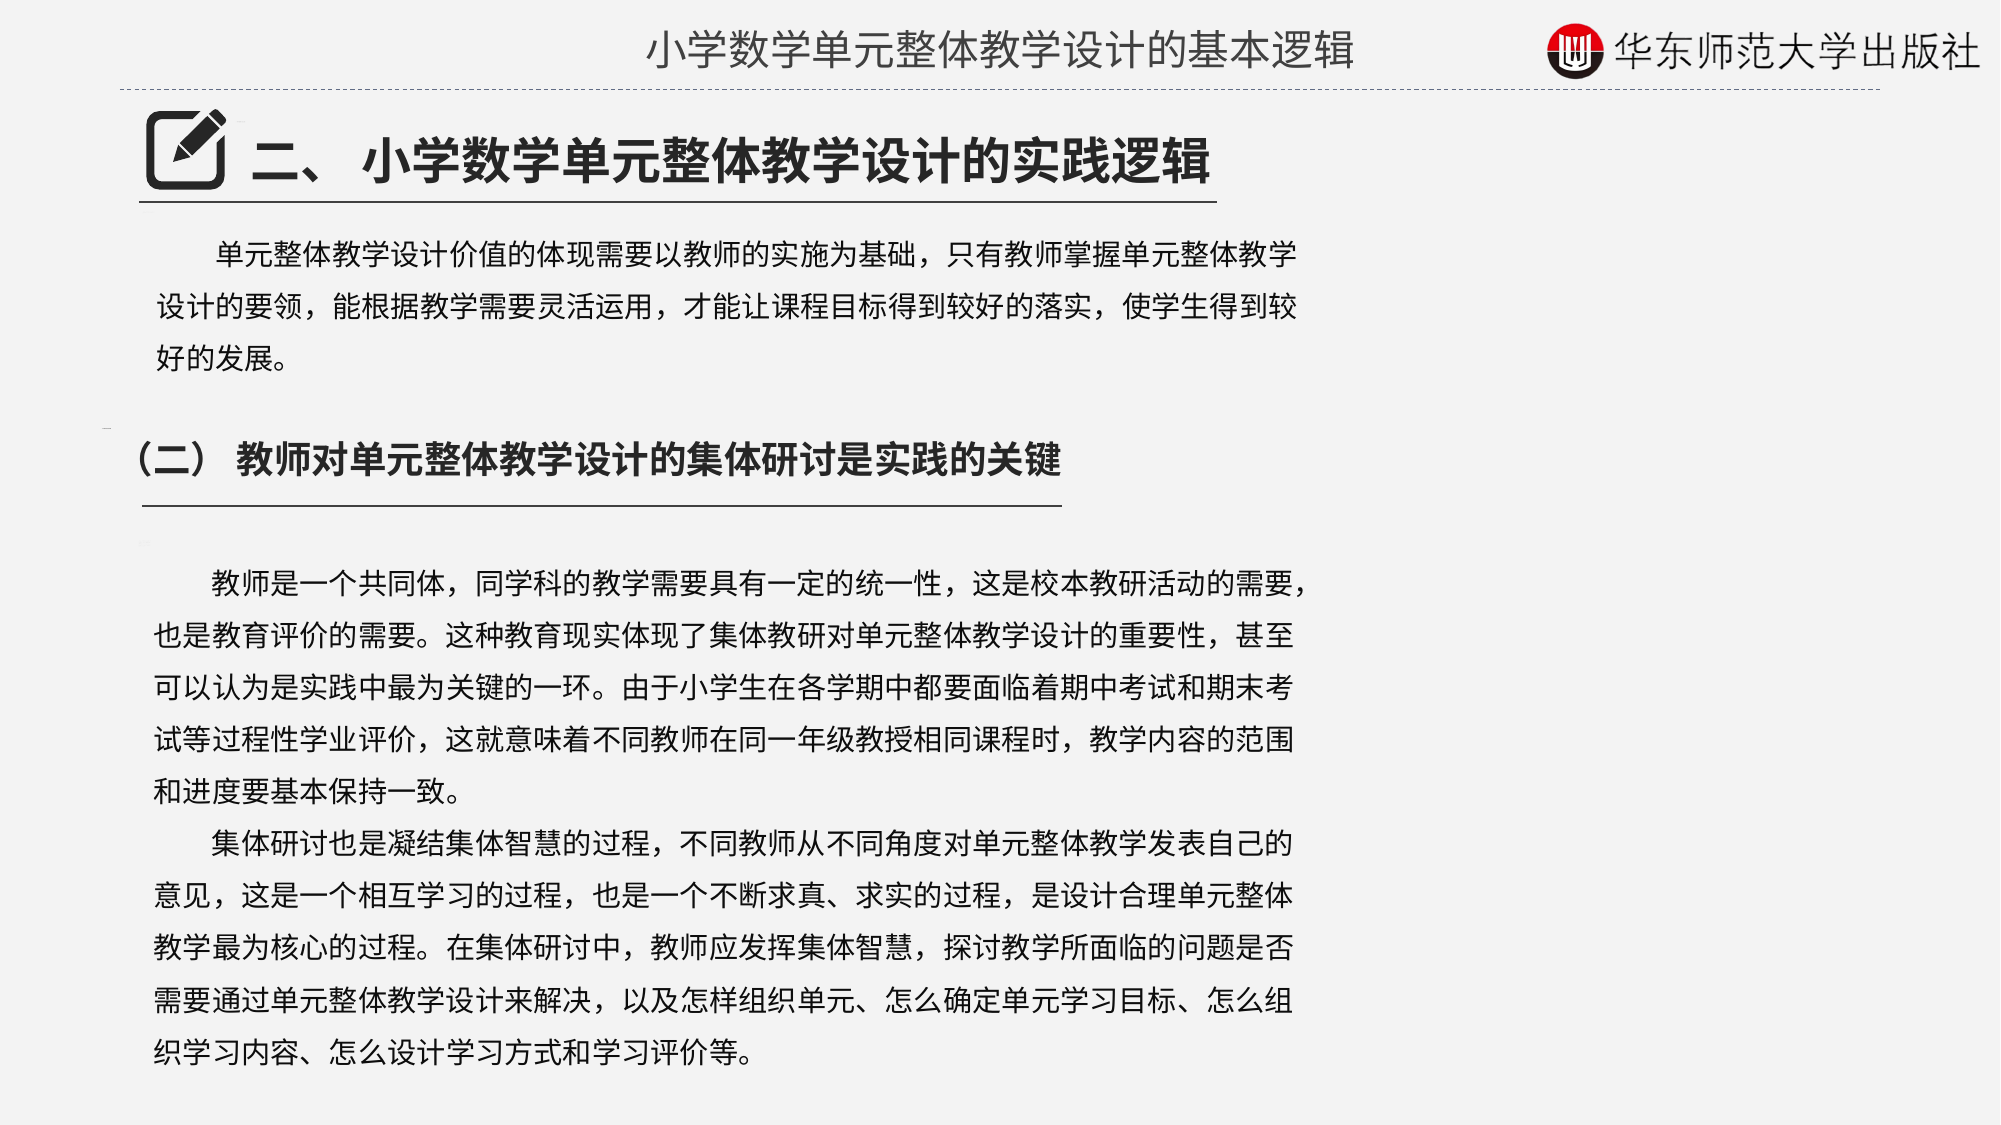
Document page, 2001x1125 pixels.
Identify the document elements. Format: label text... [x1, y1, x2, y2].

text_box （二） 教师对单元整体教学设计的集体研讨是实践的关键 [101, 428, 1145, 489]
text_box 二、 小学数学单元整体教学设计的实践逻辑 [235, 121, 1336, 197]
text_box 小学数学单元整体教学设计的基本逻辑 [619, 23, 1381, 74]
text_box [146, 111, 225, 190]
text_box 教师是一个共同体，同学科的教学需要具有一定的统一性，这是校本教研活动的需要，也是教育评价的需要。这种教育现实体现了集体教研对单元整体教学设计的重要性，甚至可以认为是实践中最为关键的一环。由于小学生在各学期中都要面临着期中考试和期末考试等过程性学业评价，这就意味着不同教师在同一年级教授相同课程时，教学内容的范围和进度要基本保持一致。 集体研讨也是凝结集体智慧的过程，不同教师从不同角度对单元整体教学发表自己的意见，这是一个相互学习的过程，也是一个不断求真、求实的过程，是设计合理单元整体教学最为核心的过程。在集体研讨中，教师应发挥集体智慧，探讨教学所面临的问题是否需要通过单元整体教学设计来解决，以及怎样组织单元、怎么确定单元学习目标、怎么组织学习内容、怎么设计学习方式和学习评价等。 [138, 540, 1320, 1077]
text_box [1536, 13, 1989, 83]
text_box 单元整体教学设计价值的体现需要以教师的实施为基础，只有教师掌握单元整体教学设计的要领，能根据教学需要灵活运用，才能让课程目标得到较好的落实，使学生得到较好的发展。 [142, 212, 1320, 383]
text_box [208, 109, 227, 127]
